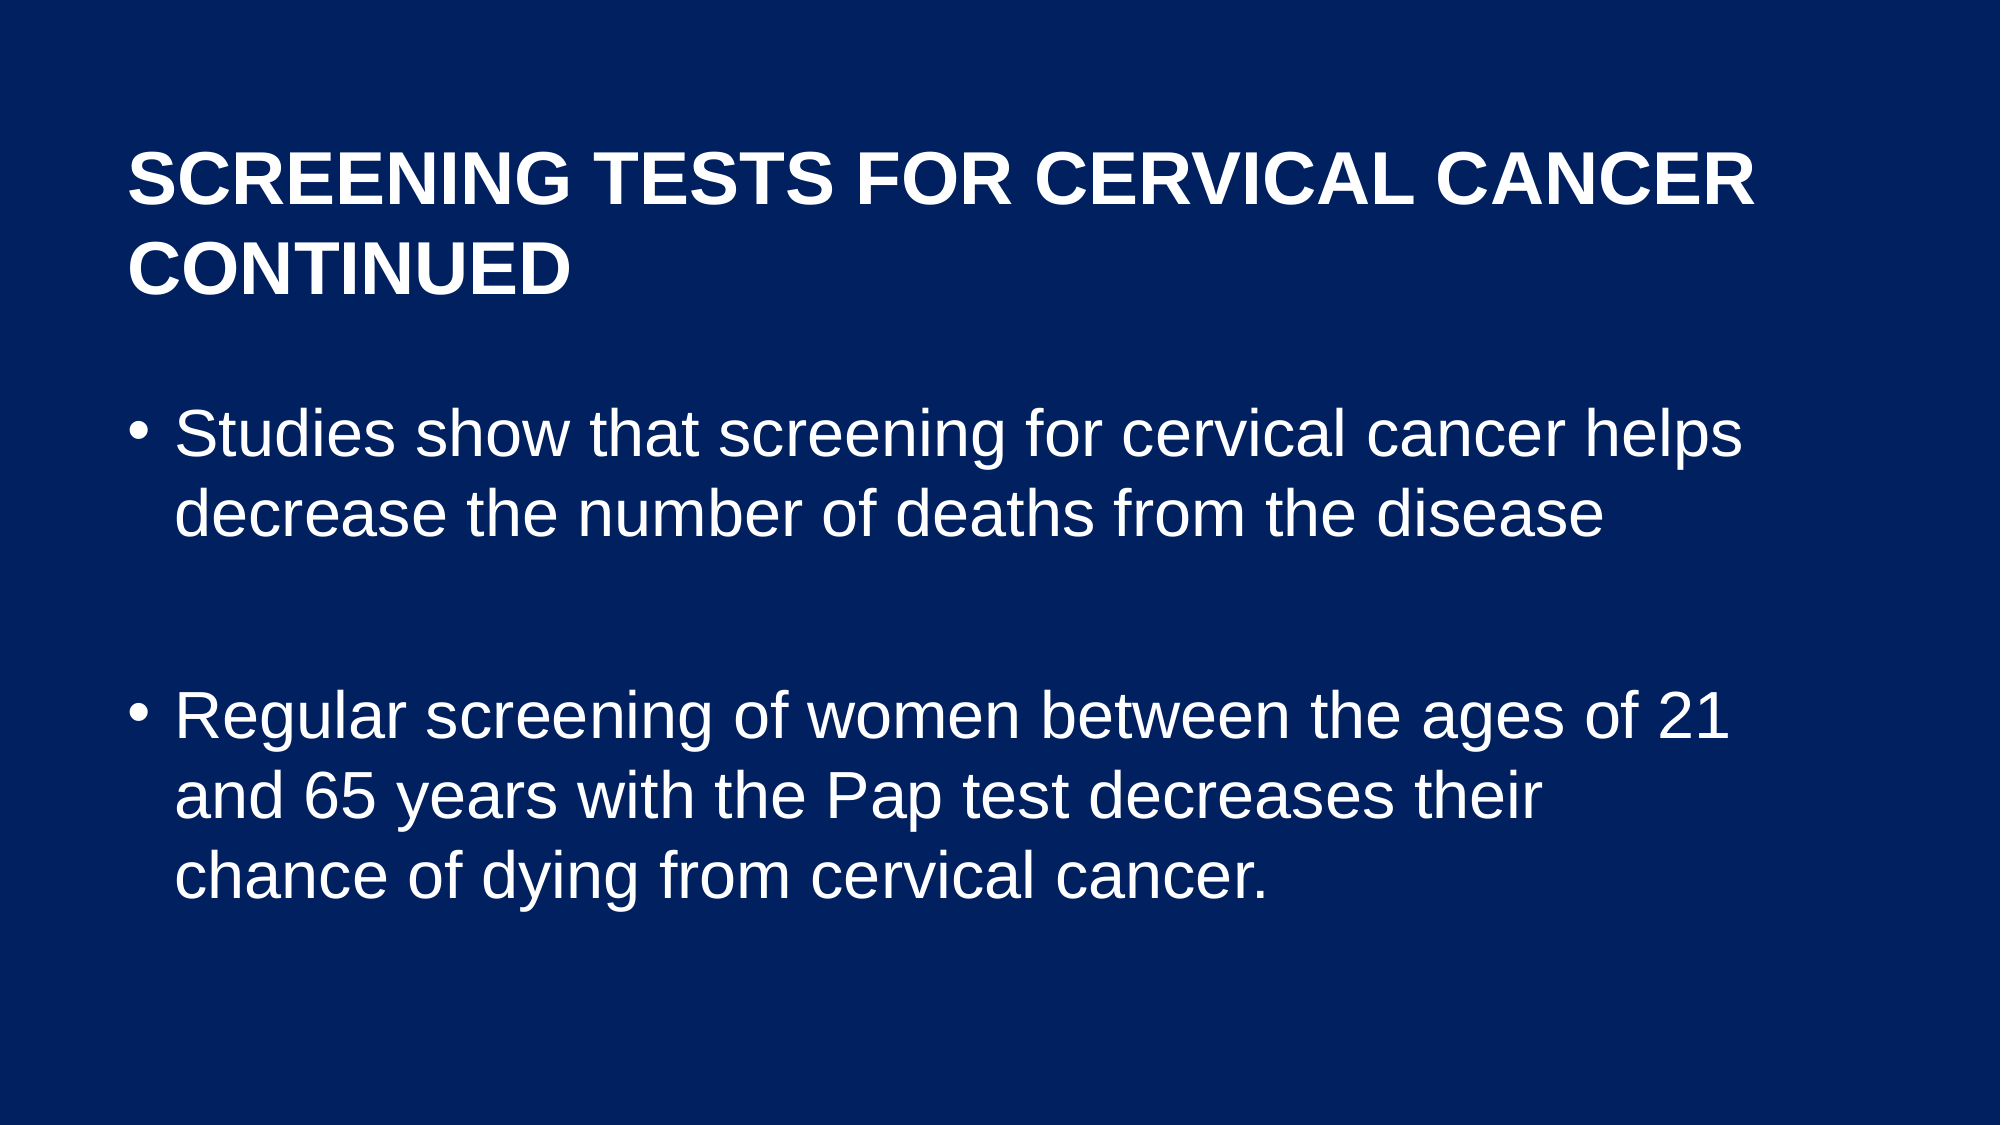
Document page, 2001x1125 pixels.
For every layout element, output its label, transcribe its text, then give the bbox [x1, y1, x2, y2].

list Studies show that screening for cervical cancer helps decrease the number of deaths from the disease Regular screening of women between the ages of 21 and 65 years with the Pap test decreases their chance of dying from cervical cancer. [112, 351, 1775, 950]
title Screening Tests for Cervical Cancer continued [112, 99, 1775, 339]
